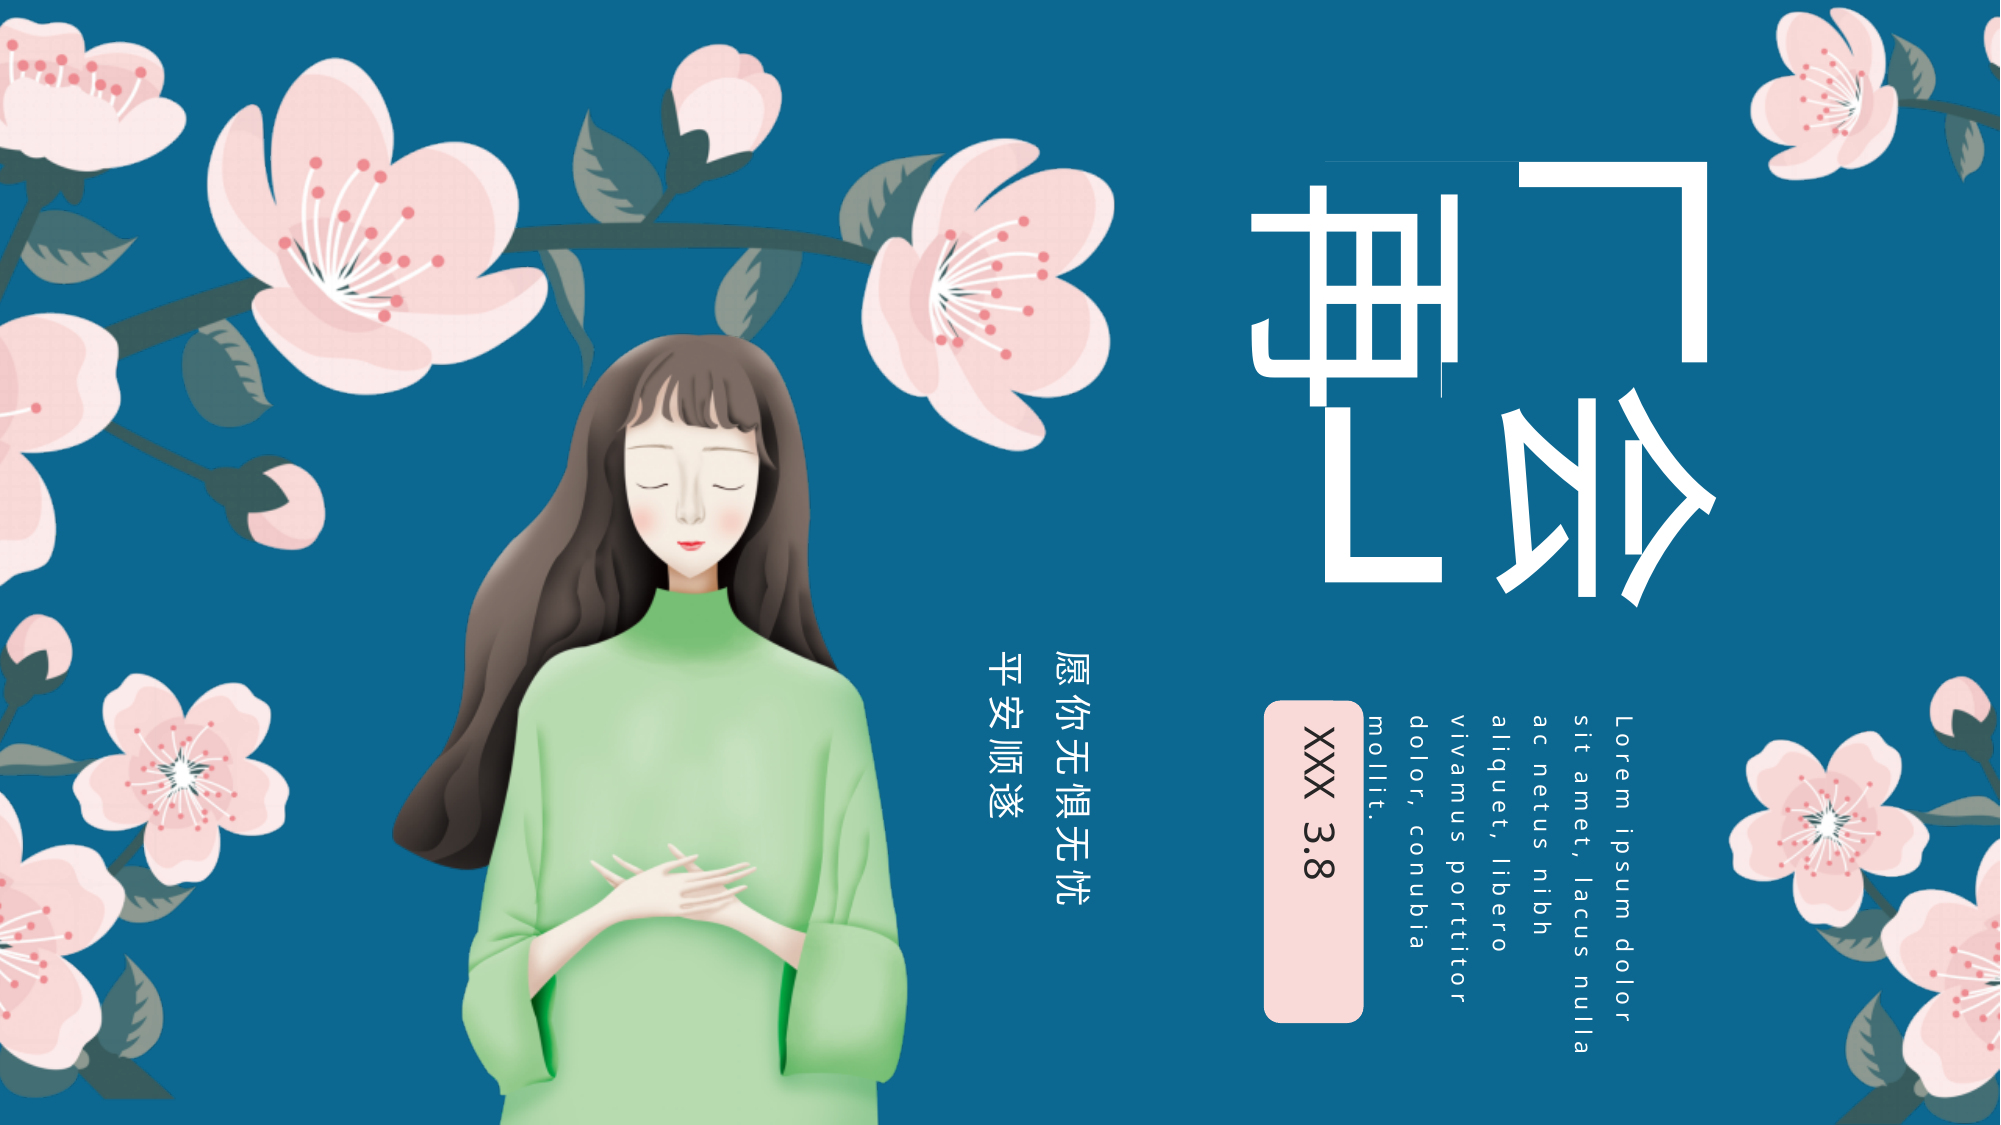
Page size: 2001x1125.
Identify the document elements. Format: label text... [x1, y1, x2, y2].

text_box 愿你无惧无忧平安顺遂 [960, 758, 1110, 940]
picture [0, 0, 2000, 1125]
